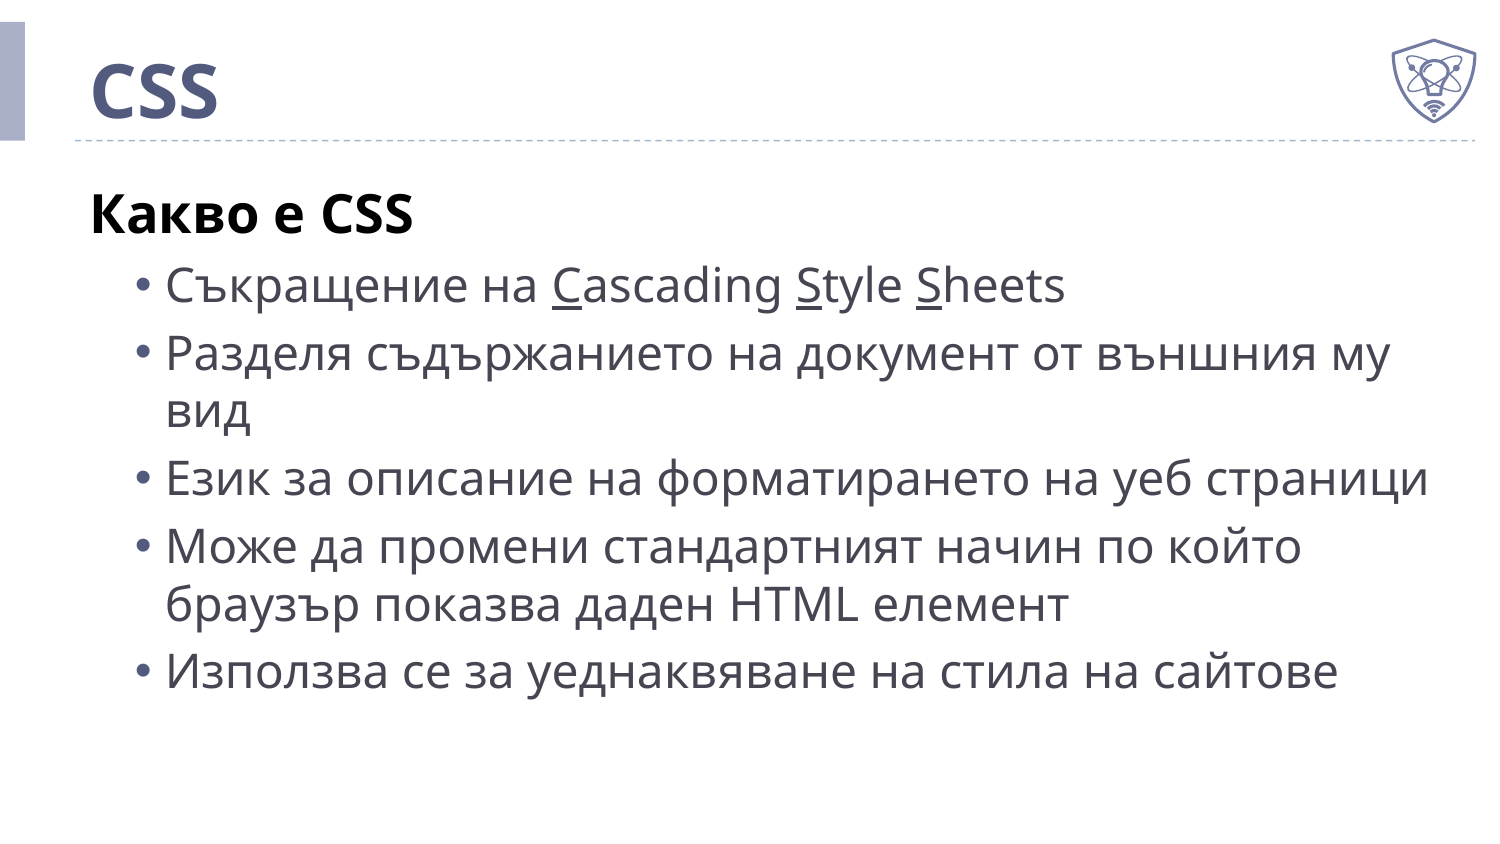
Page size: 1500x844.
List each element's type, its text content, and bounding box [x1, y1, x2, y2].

list Какво е CSS Съкращение на Cascading Style Sheets Разделя съдържанието на документ от външния му вид Език за описание на форматирането на уеб страници Може да промени стандартният начин по който браузър показва даден HTML елемент Използва се за уеднаквяване на стила на сайтове [75, 171, 1475, 835]
title CSS [75, 18, 1475, 141]
